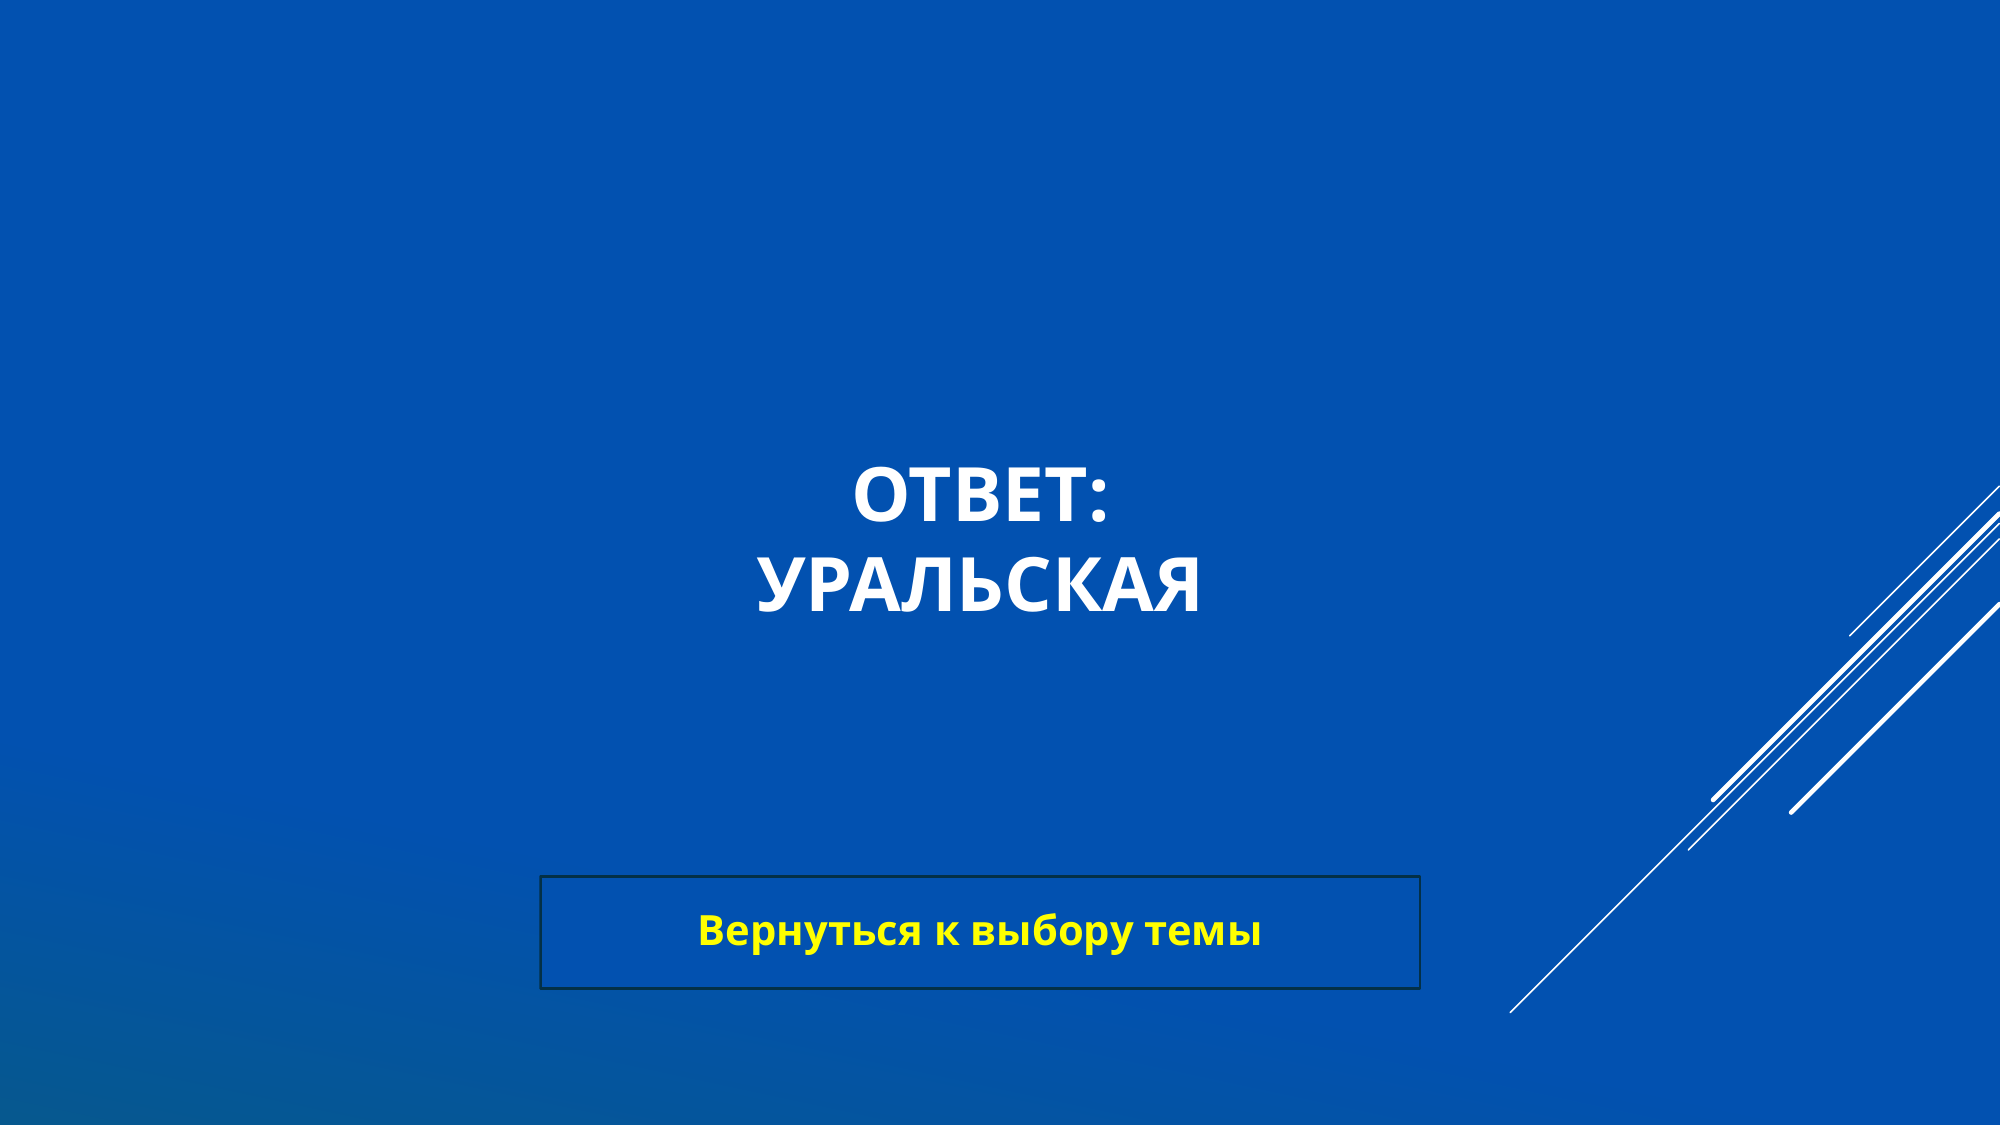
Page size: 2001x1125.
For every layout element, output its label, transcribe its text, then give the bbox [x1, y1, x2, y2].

title Ответ: уральская [217, 326, 1744, 746]
